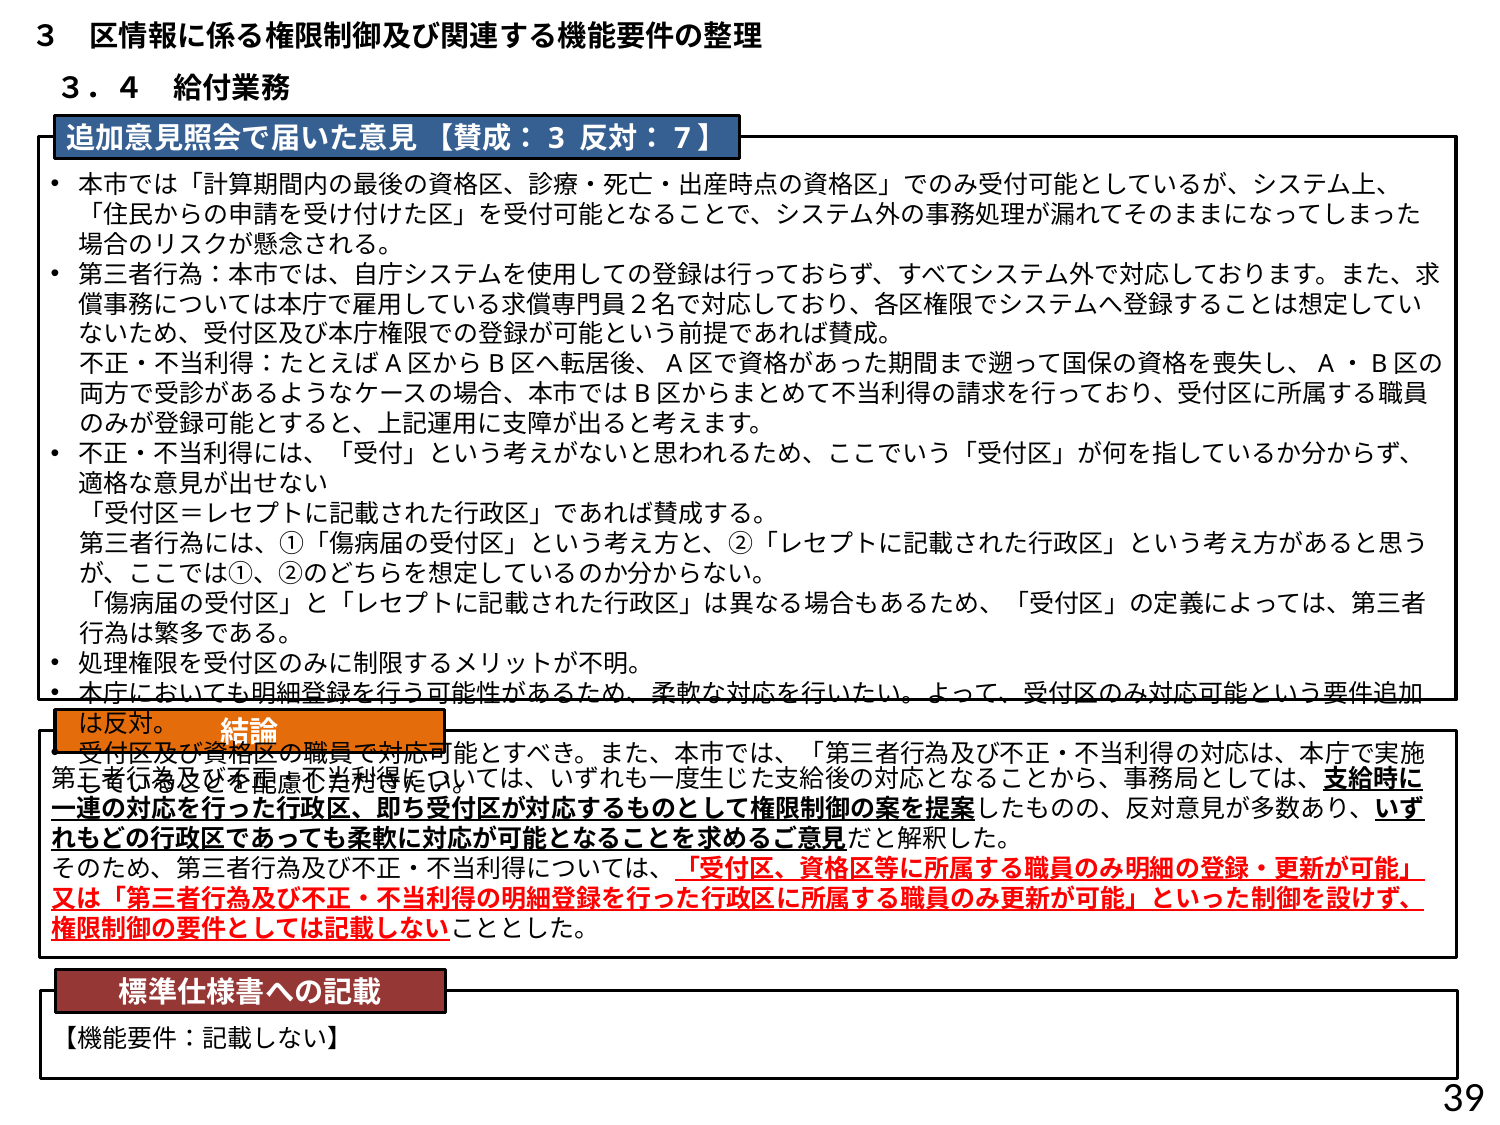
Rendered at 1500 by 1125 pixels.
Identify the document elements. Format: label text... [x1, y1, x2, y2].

text_box 【機能要件：記載しない】 [40, 990, 1458, 1079]
text_box 第三者行為及び不正・不当利得については、いずれも一度生じた支給後の対応となることから、事務局としては、支給時に一連の対応を行った行政区、即ち受付区が対応するものとして権限制御の案を提案したものの、反対意見が多数あり、いずれもどの行政区であっても柔軟に対応が可能となることを求めるご意見だと解釈した。 そのため、第三者行為及び不正・不当利得については、「受付区、資格区等に所属する職員のみ明細の登録・更新が可能」又は「第三者行為及び不正・不当利得の明細登録を行った行政区に所属する職員のみ更新が可能」といった制御を設けず、権限制御の要件としては記載しないこととした。 [39, 730, 1457, 958]
text_box 標準仕様書への記載 [54, 967, 448, 1014]
text_box ３．４ 給付業務 [41, 54, 1465, 100]
slide_number 38 [1149, 1065, 1500, 1125]
text_box 追加意見照会で届いた意見 【賛成：3 反対：7】 [52, 113, 741, 160]
text_box ３ 区情報に係る権限制御及び関連する機能要件の整理 [16, 2, 1440, 49]
text_box 本市では「計算期間内の最後の資格区、診療・死亡・出産時点の資格区」でのみ受付可能としているが、システム上、「住民からの申請を受け付けた区」を受付可能となることで、システム外の事務処理が漏れてそのままになってしまった場合のリスクが懸念される。 第三者行為：本市では、自庁システムを使用しての登録は行っておらず、すべてシステム外で対応しております。また、求償事務については本庁で雇用している求償専門員２名で対応しており、各区権限でシステムへ登録することは想定していないため、受付区及び本庁権限での登録が可能という前提であれば賛成。 不正・不当利得：たとえばA区からB区へ転居後、A区で資格があった期間まで遡って国保の資格を喪失し、A・B区の両方で受診があるようなケースの場合、本市ではB区からまとめて不当利得の請求を行っており、受付区に所属する職員のみが登録可能とすると、上記運用に支障が出ると考えます。 不正・不当利得には、「受付」という考えがないと思われるため、ここでいう「受付区」が何を指しているか分からず、適格な意見が出せない 「受付区＝レセプトに記載された行政区」であれば賛成する。 第三者行為には、①「傷病届の受付区」という考え方と、②「レセプトに記載された行政区」という考え方があると思うが、ここでは①、②のどちらを想定しているのか分からない。 「傷病届の受付区」と「レセプトに記載された行政区」は異なる場合もあるため、「受付区」の定義によっては、第三者行為は繁多である。 処理権限を受付区のみに制限するメリットが不明。 本庁においても明細登録を行う可能性があるため、柔軟な対応を行いたい。よって、受付区のみ対応可能という要件追加は反対。 受付区及び資格区の職員で対応可能とすべき。また、本市では、「第三者行為及び不正・不当利得の対応は、本庁で実施していることを配慮しただきたい。 [38, 136, 1457, 700]
text_box 結論 [53, 707, 447, 755]
